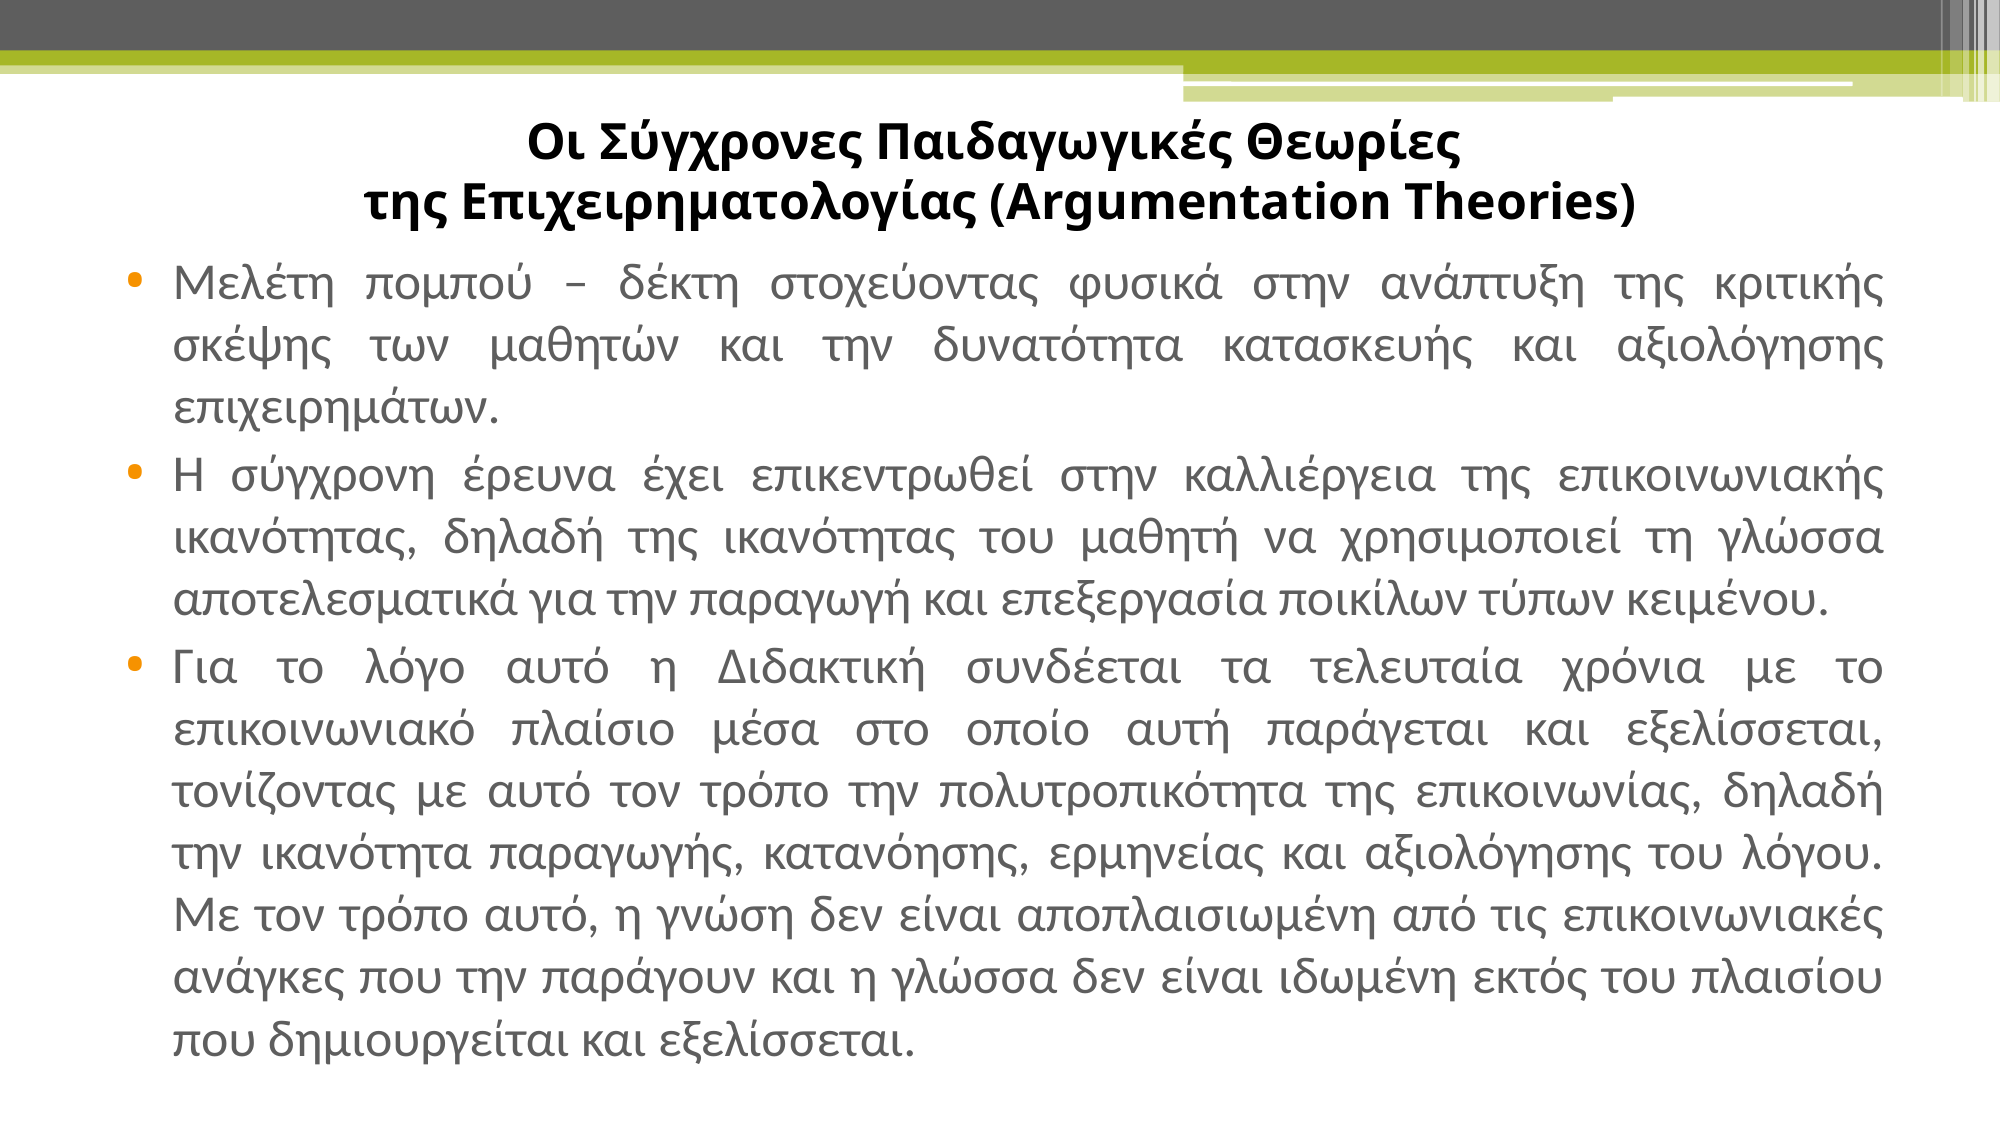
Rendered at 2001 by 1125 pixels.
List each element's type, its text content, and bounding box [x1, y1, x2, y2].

list Μελέτη πομπού – δέκτη στοχεύοντας φυσικά στην ανάπτυξη της κριτικής σκέψης των μαθητών και την δυνατότητα κατασκευής και αξιολόγησης επιχειρημάτων. Η σύγχρονη έρευνα έχει επικεντρωθεί στην καλλιέργεια της επικοινωνιακής ικανότητας, δηλαδή της ικανότητας του μαθητή να χρησιμοποιεί τη γλώσσα αποτελεσματικά για την παραγωγή και επεξεργασία ποικίλων τύπων κειμένου. Για το λόγο αυτό η Διδακτική συνδέεται τα τελευταία χρόνια με το επικοινωνιακό πλαίσιο μέσα στο οποίο αυτή παράγεται και εξελίσσεται, τονίζοντας με αυτό τον τρόπο την πολυτροπικότητα της επικοινωνίας, δηλαδή την ικανότητα παραγωγής, κατανόησης, ερμηνείας και αξιολόγησης του λόγου. Με τον τρόπο αυτό, η γνώση δεν είναι αποπλαισιωμένη από τις επικοινωνιακές ανάγκες που την παράγουν και η γλώσσα δεν είναι ιδωμένη εκτός του πλαισίου που δημιουργείται και εξελίσσεται. [99, 240, 1900, 1079]
title Οι Σύγχρονες Παιδαγωγικές Θεωρίες της Επιχειρηματολογίας (Argumentation Theories) [99, 116, 1900, 223]
